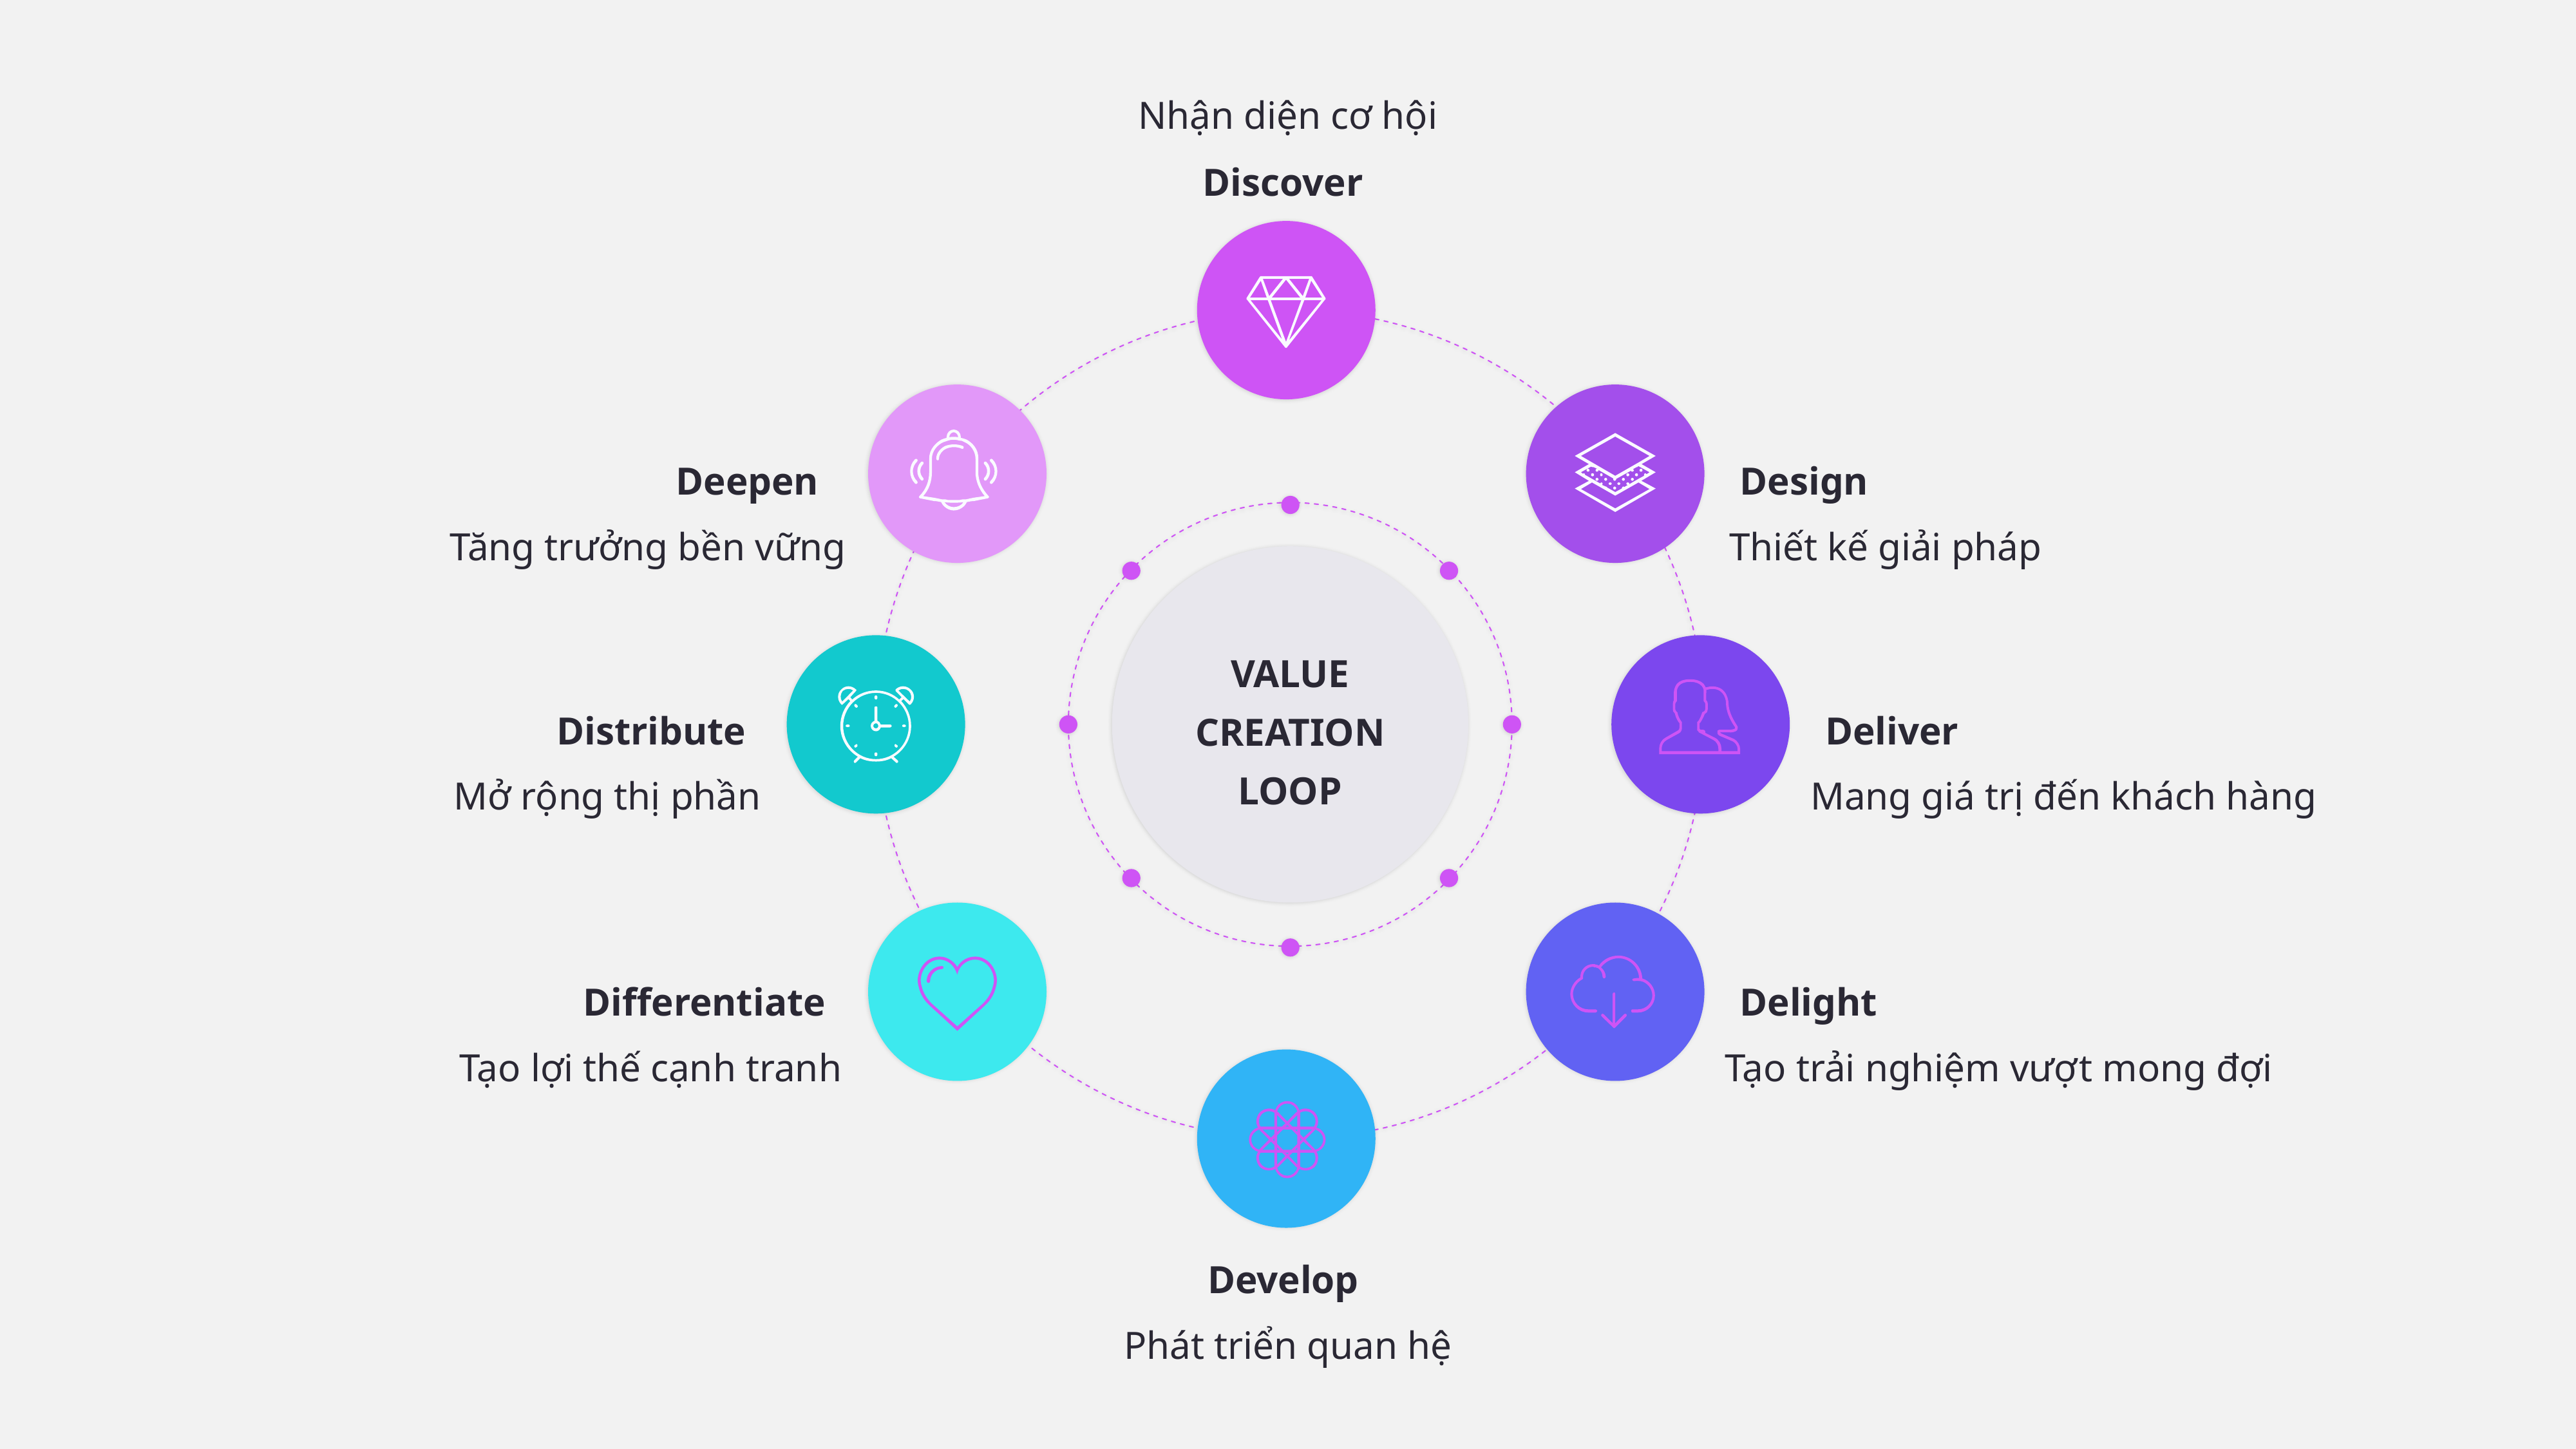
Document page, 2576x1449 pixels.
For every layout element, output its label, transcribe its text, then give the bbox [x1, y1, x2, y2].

text_box [1196, 1048, 1377, 1229]
text_box [1659, 679, 1741, 755]
text_box [786, 634, 967, 815]
text_box [989, 459, 998, 484]
text_box Delight [1739, 957, 1888, 1022]
text_box [918, 429, 989, 511]
text_box [917, 461, 924, 481]
text_box [1502, 714, 1522, 735]
text_box Tăng trưởng bền vững [450, 502, 846, 576]
text_box Mở rộng thị phần [453, 751, 761, 826]
text_box Discover [1202, 144, 1374, 211]
text_box [1121, 560, 1142, 581]
text_box Nhận diện cơ hội [1138, 70, 1438, 144]
text_box [1439, 560, 1459, 581]
text_box [886, 318, 1695, 1130]
text_box Tạo lợi thế cạnh tranh [459, 1022, 842, 1097]
text_box [838, 686, 914, 763]
text_box [983, 461, 990, 481]
text_box [1601, 992, 1627, 1028]
text_box [1280, 937, 1301, 958]
text_box Tạo trải nghiệm vượt mong đợi [1725, 1022, 2273, 1097]
text_box Design [1739, 436, 1879, 502]
text_box Distribute [556, 685, 756, 751]
text_box [1570, 955, 1655, 1013]
text_box [1280, 495, 1301, 515]
text_box Deepen [676, 436, 829, 502]
text_box [867, 901, 1048, 1083]
text_box [1121, 867, 1142, 889]
text_box [1058, 714, 1079, 735]
text_box [1575, 433, 1656, 513]
text_box Deliver [1825, 685, 1969, 751]
text_box [1196, 220, 1377, 401]
text_box Phát triển quan hệ [1124, 1300, 1452, 1375]
text_box [918, 956, 997, 1031]
text_box [1249, 1101, 1326, 1179]
text_box Develop [1208, 1235, 1368, 1300]
text_box Differentiate [583, 957, 836, 1022]
text_box [1610, 634, 1791, 815]
text_box [1525, 901, 1706, 1083]
text_box [1246, 276, 1326, 348]
text_box [910, 459, 918, 484]
text_box [1525, 383, 1706, 564]
text_box Thiết kế giải pháp [1729, 502, 2042, 576]
text_box [1439, 867, 1459, 889]
text_box [867, 383, 1048, 564]
text_box Mang giá trị đến khách hàng [1810, 751, 2317, 826]
